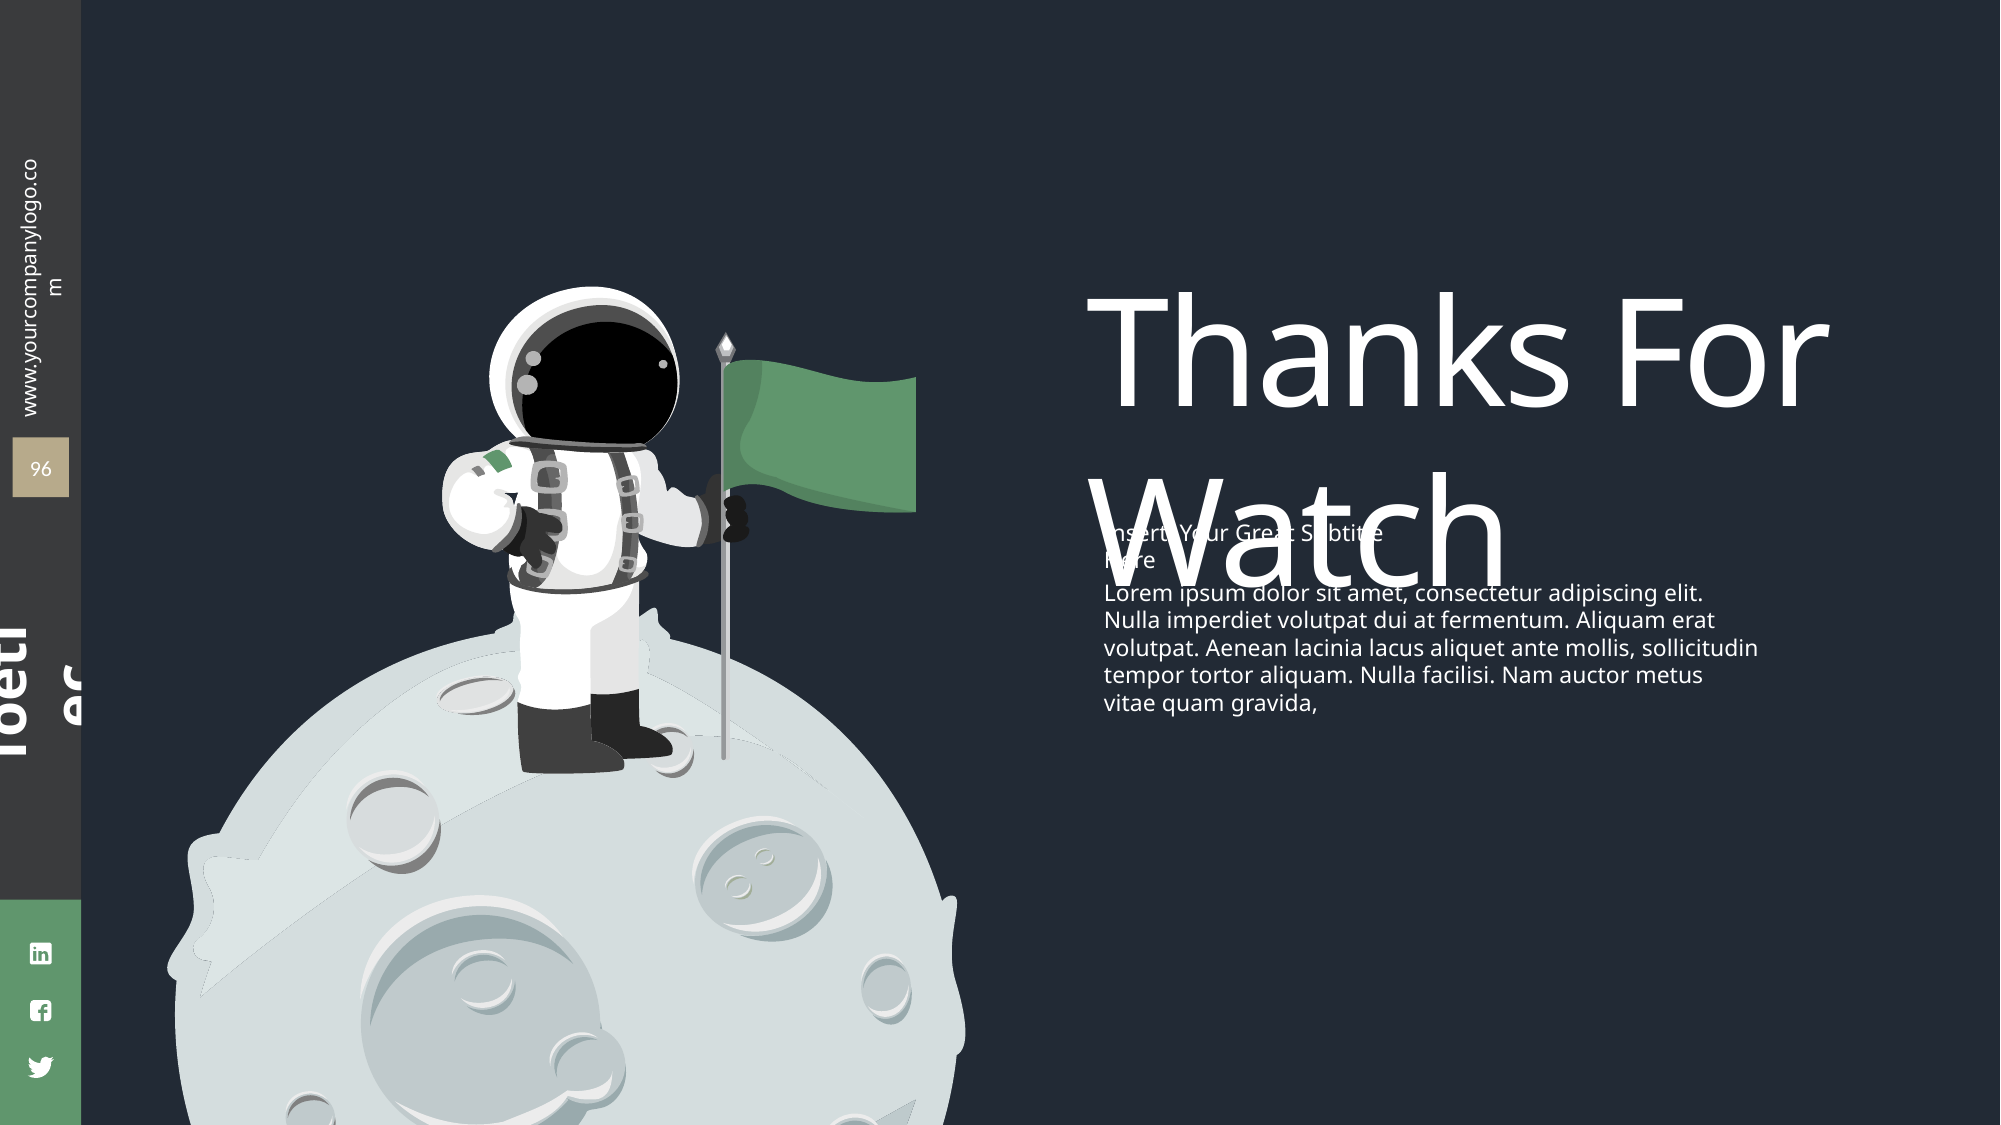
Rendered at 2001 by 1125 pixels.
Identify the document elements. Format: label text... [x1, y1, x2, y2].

slide_number 96 [12, 437, 69, 498]
picture [81, 0, 2000, 1125]
